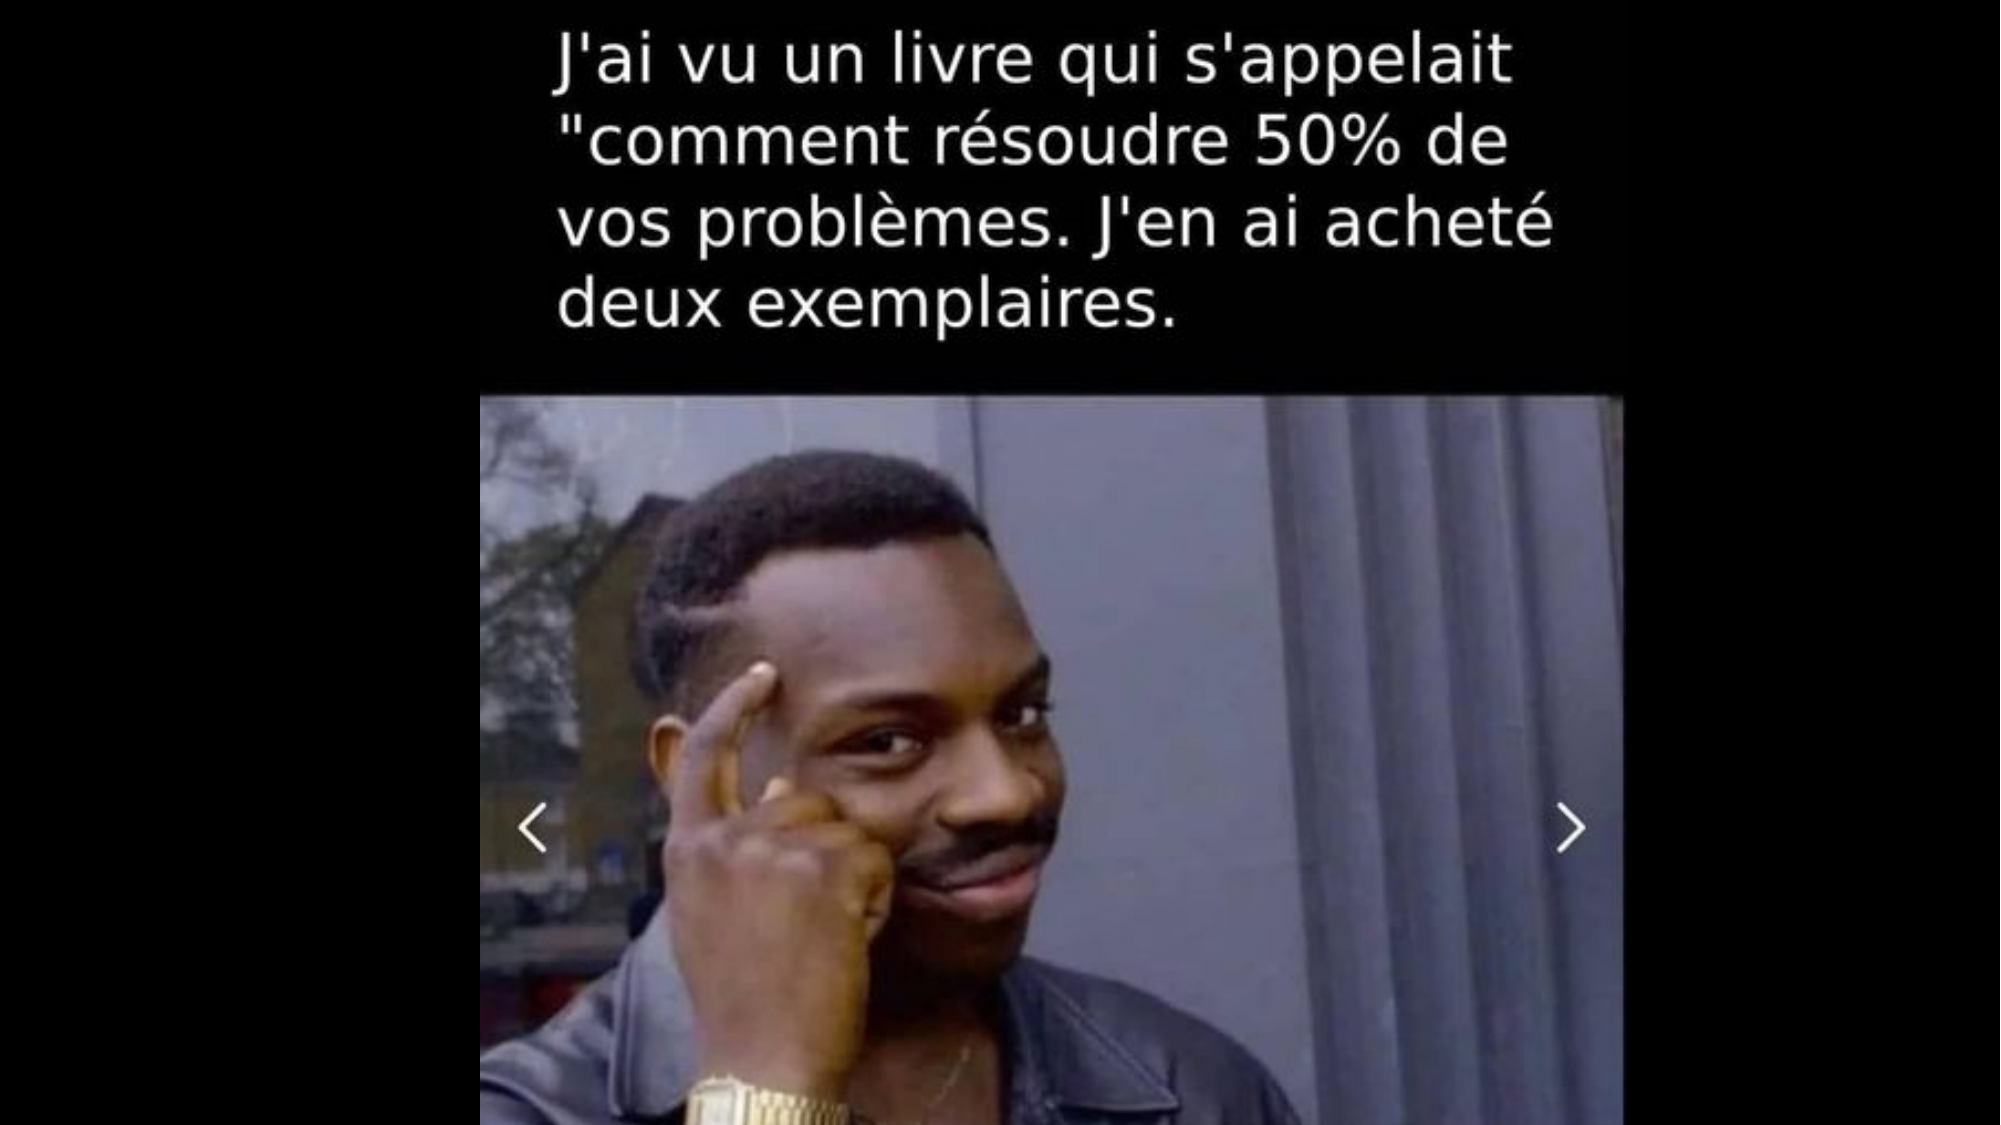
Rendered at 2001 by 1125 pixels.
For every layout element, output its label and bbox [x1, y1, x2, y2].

list [480, 0, 1626, 1125]
